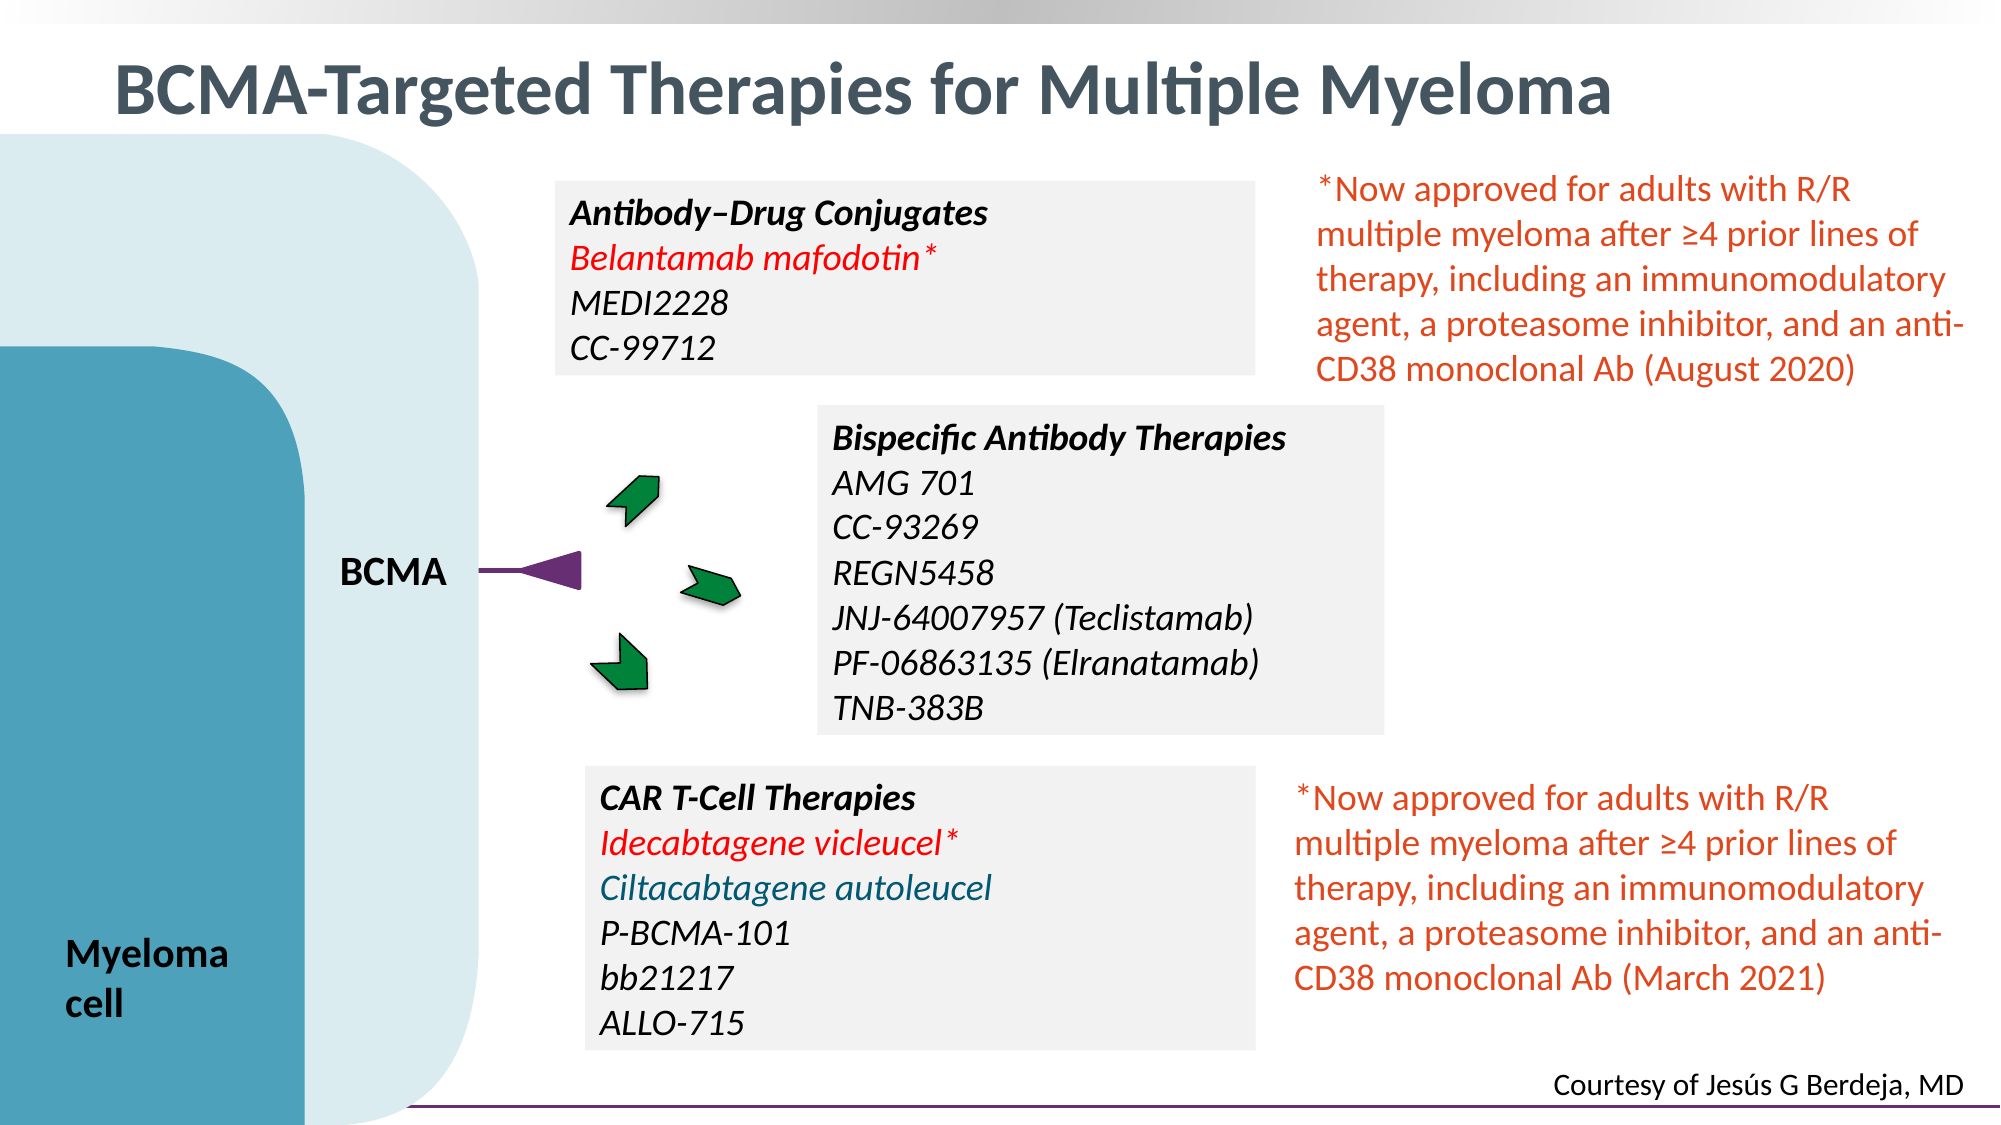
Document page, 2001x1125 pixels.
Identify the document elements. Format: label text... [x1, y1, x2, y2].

text_box Courtesy of Jesús G Berdeja, MD [1457, 1056, 1980, 1109]
text_box *Now approved for adults with R/R multiple myeloma after ≥4 prior lines of therapy, including an immunomodulatory agent, a proteasome inhibitor, and an anti-CD38 monoclonal Ab (August 2020) [1301, 156, 1995, 397]
title BCMA-Targeted Therapies for Multiple Myeloma [100, 39, 1928, 220]
text_box [589, 632, 649, 691]
text_box *Now approved for adults with R/R multiple myeloma after ≥4 prior lines of therapy, including an immunomodulatory agent, a proteasome inhibitor, and an anti-CD38 monoclonal Ab (March 2021) [1279, 765, 1973, 1006]
text_box [0, 134, 479, 1125]
text_box Myeloma cell [50, 918, 254, 1034]
text_box [0, 346, 305, 1125]
text_box Bispecific Antibody Therapies AMG 701 CC-93269 REGN5458 JNJ-64007957 (Teclistamab) PF-06863135 (Elranatamab) TNB-383B [817, 405, 1385, 735]
text_box [679, 565, 742, 606]
text_box [605, 475, 660, 528]
text_box Antibody–Drug Conjugates Belantamab mafodotin* MEDI2228 CC-99712 [554, 180, 1256, 376]
text_box BCMA [325, 536, 616, 602]
text_box CAR T-Cell Therapies Idecabtagene vicleucel* Ciltacabtagene autoleucel P-BCMA-101 bb21217 ALLO-715 [585, 765, 1256, 1051]
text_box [474, 552, 580, 589]
